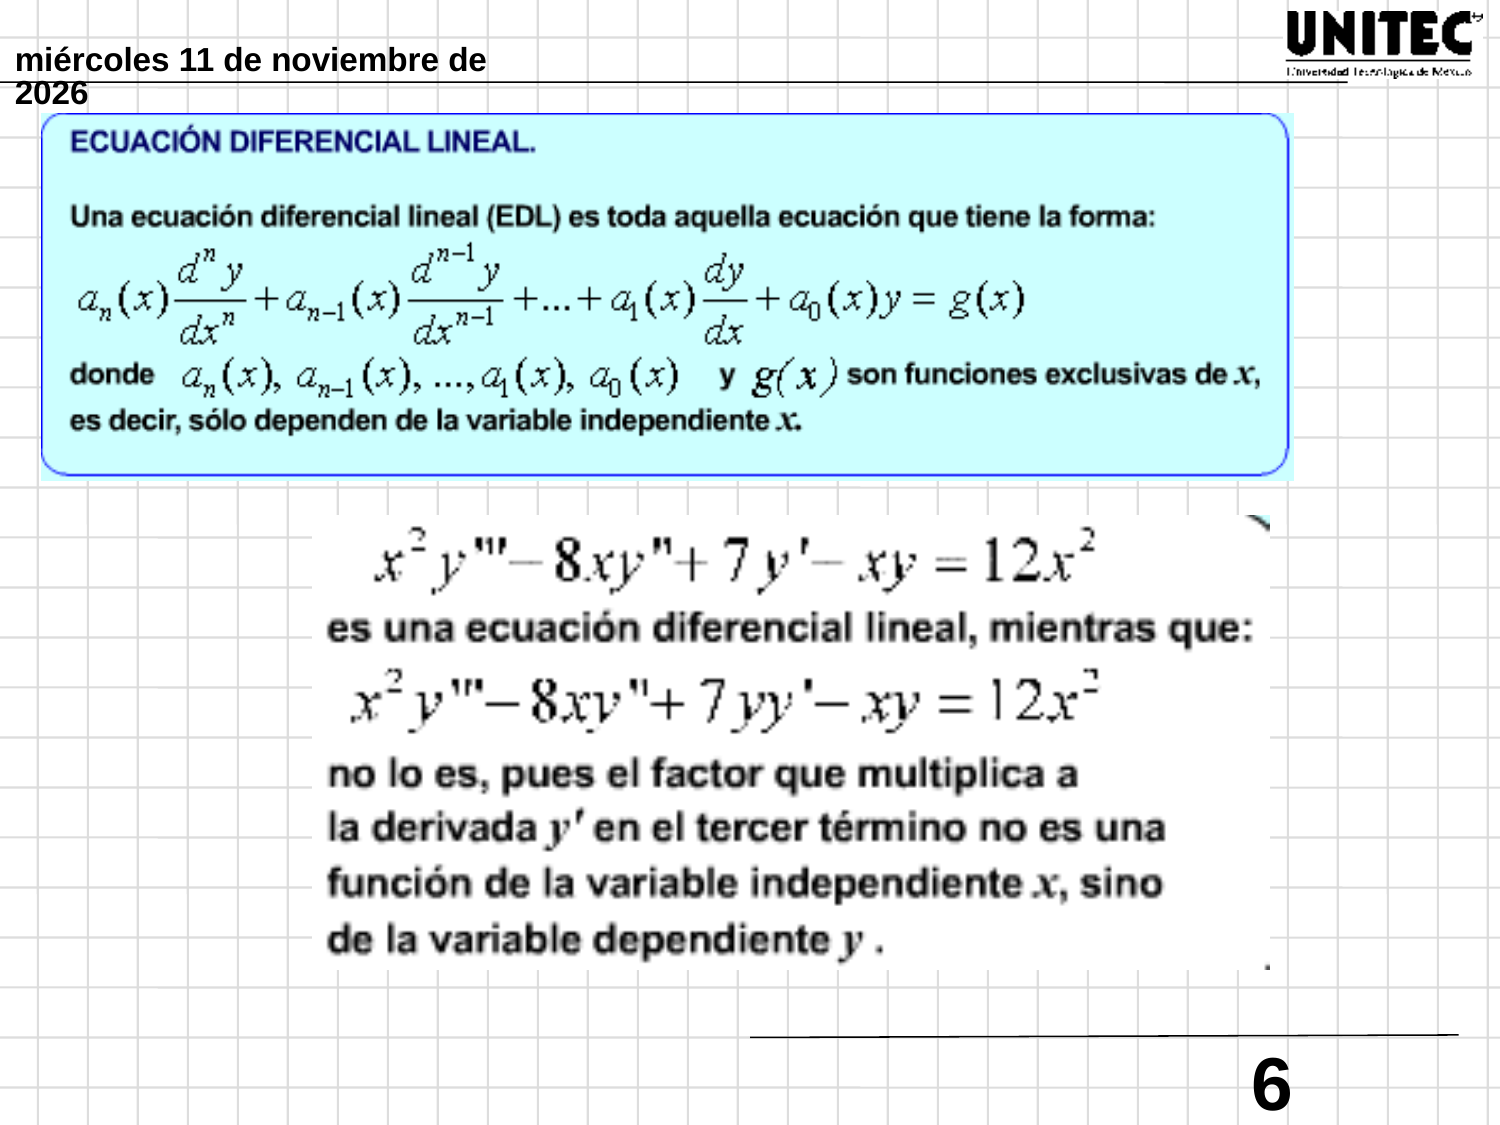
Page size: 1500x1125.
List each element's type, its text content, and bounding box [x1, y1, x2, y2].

slide_number 6 [1199, 1013, 1452, 1109]
picture [1283, 11, 1483, 79]
slide_number lunes, 23 de enero de 2012 [0, 31, 526, 110]
picture [40, 113, 1294, 481]
picture [312, 514, 1270, 970]
